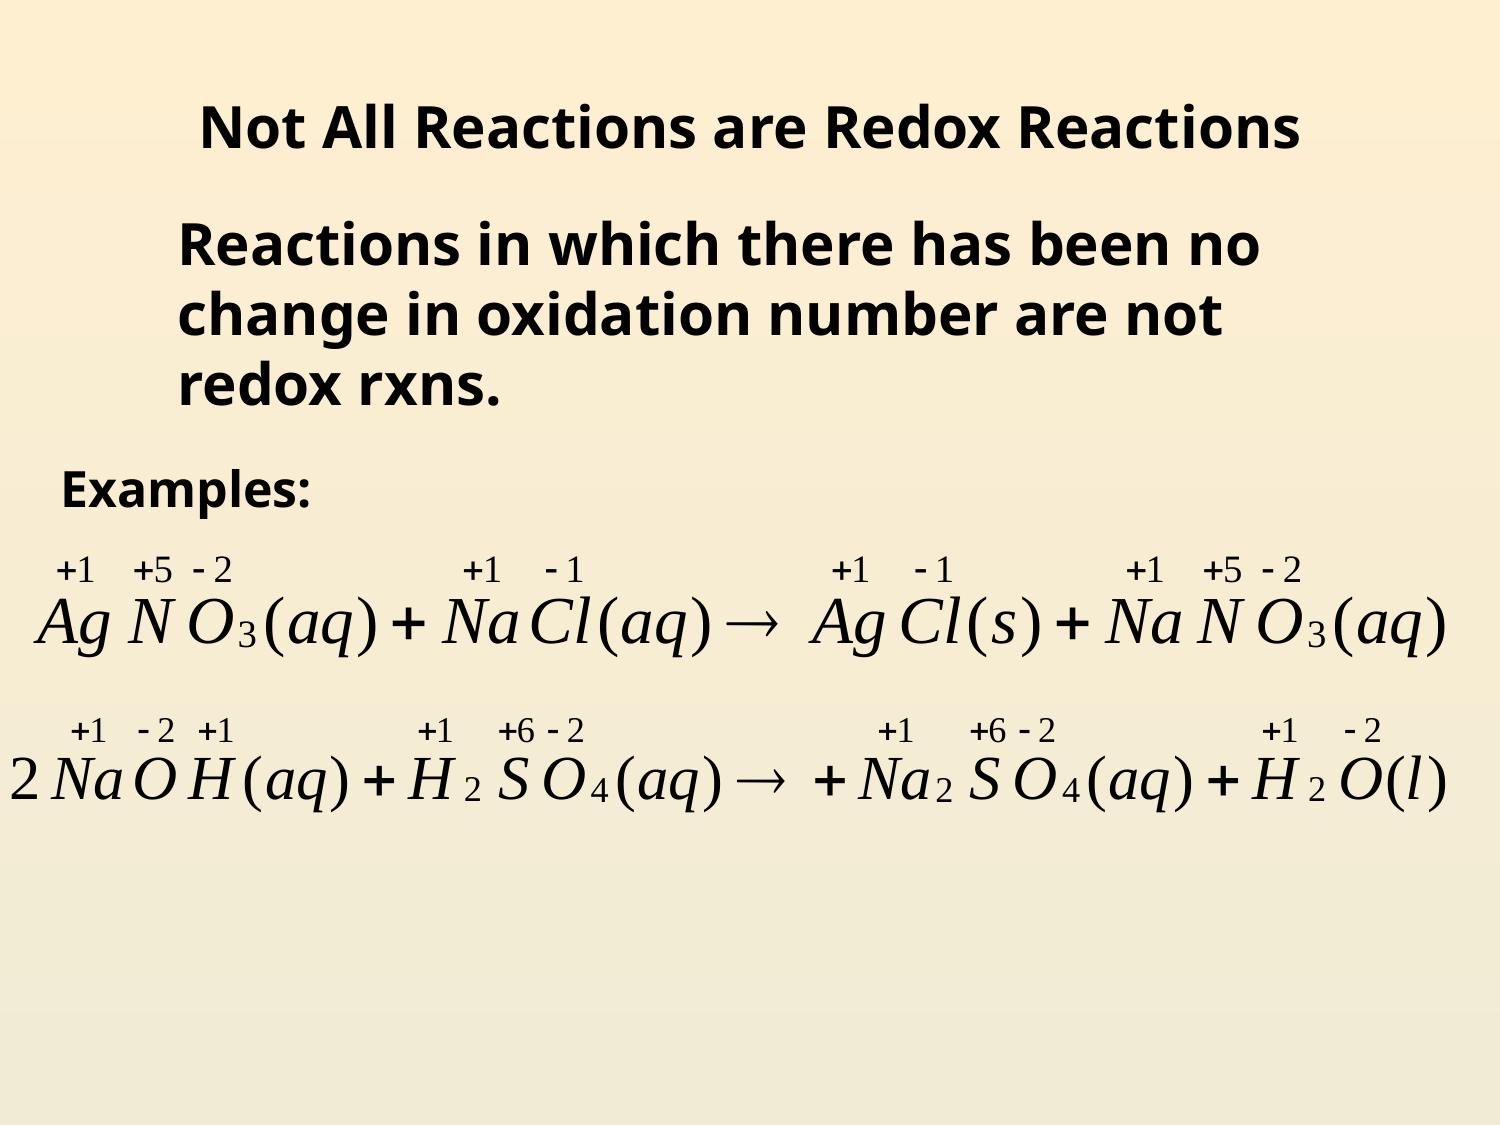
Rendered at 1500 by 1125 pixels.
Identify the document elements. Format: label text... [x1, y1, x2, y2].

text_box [21, 537, 1463, 672]
text_box Reactions in which there has been no change in oxidation number are not redox rxns. [162, 200, 1303, 425]
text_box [0, 699, 1459, 826]
title Not All Reactions are Redox Reactions [112, 74, 1388, 176]
text_box Examples: [45, 449, 327, 525]
